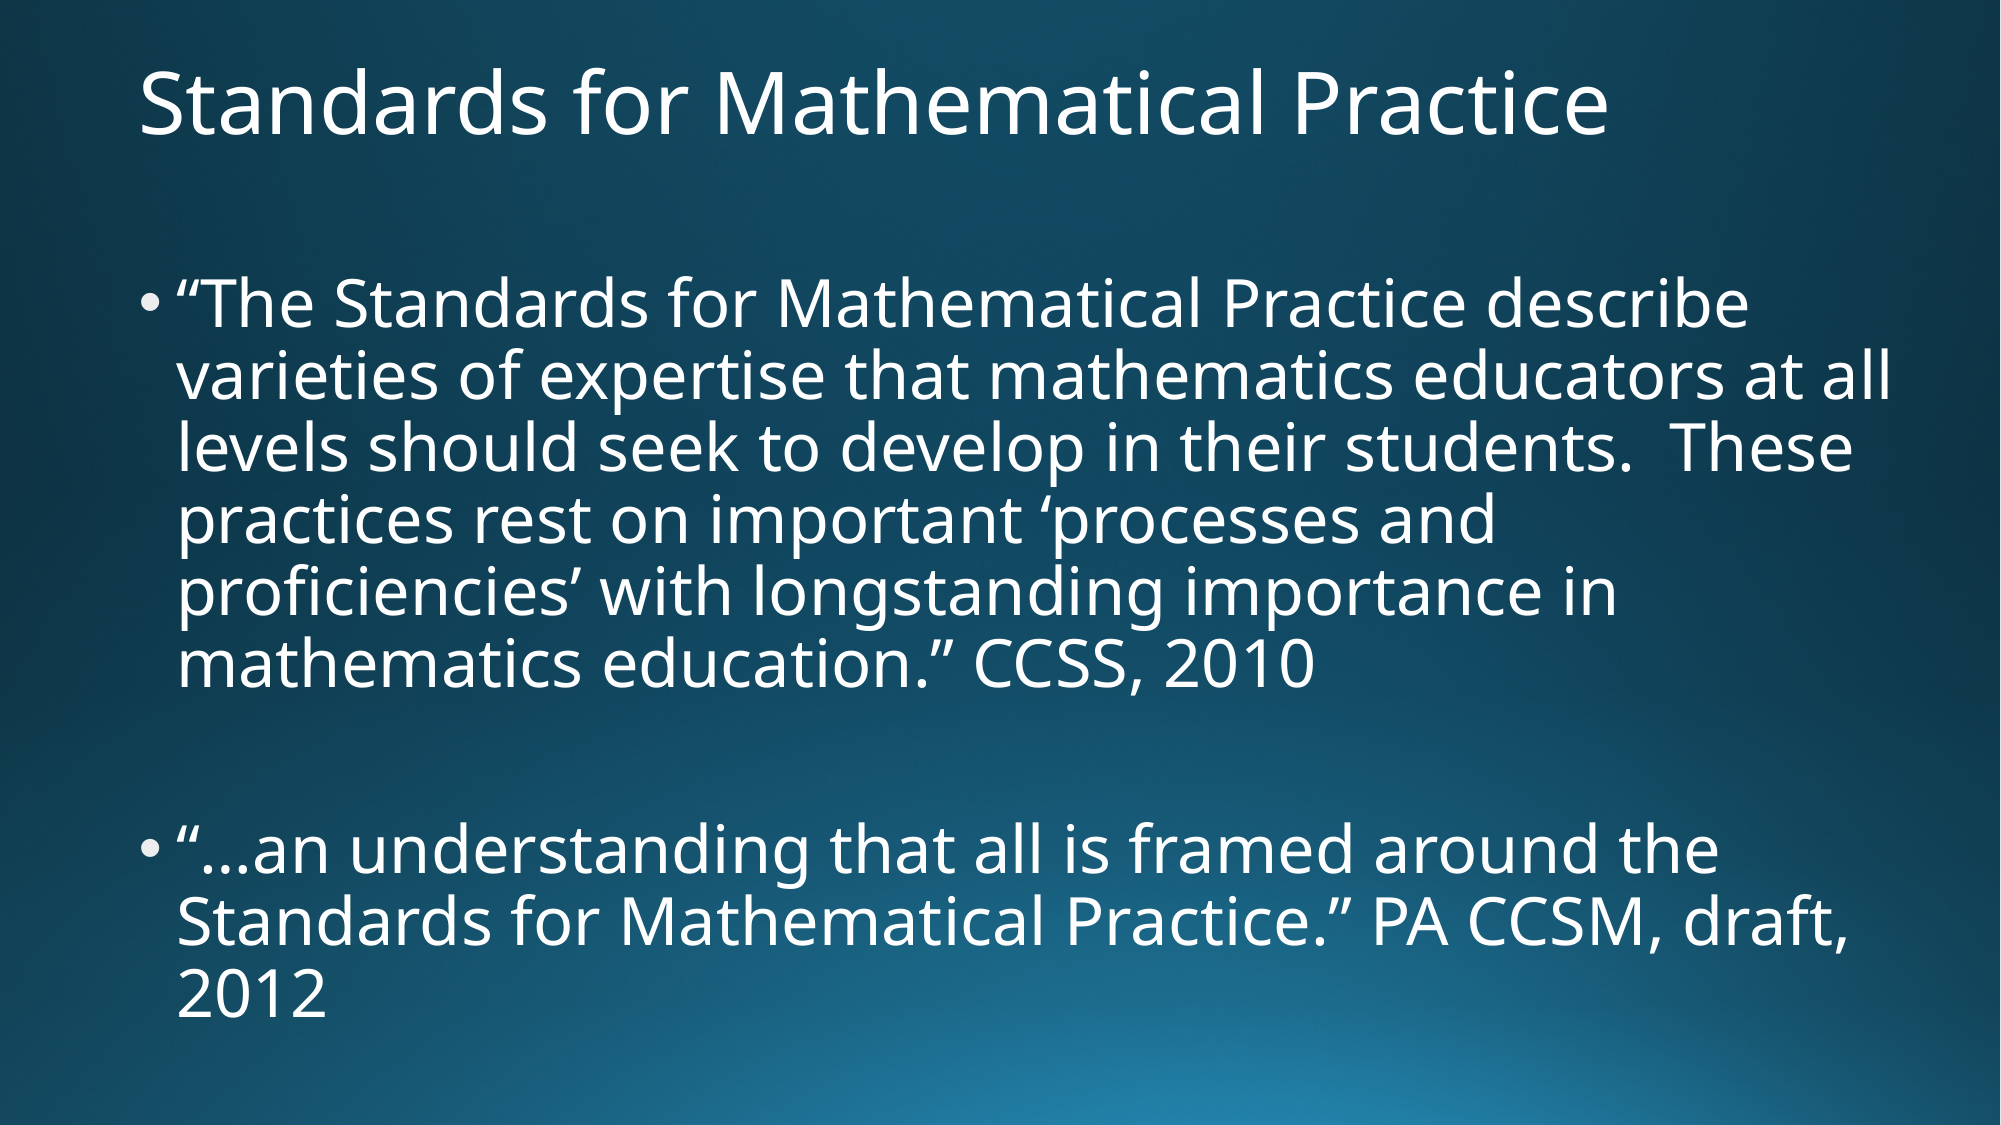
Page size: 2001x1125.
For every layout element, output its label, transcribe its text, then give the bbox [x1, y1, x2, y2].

picture [0, 0, 2001, 1125]
list “The Standards for Mathematical Practice describe varieties of expertise that mathematics educators at all levels should seek to develop in their students. These practices rest on important ‘processes and proficiencies’ with longstanding importance in mathematics education.” CCSS, 2010 “…an understanding that all is framed around the Standards for Mathematical Practice.” PA CCSM, draft, 2012 [123, 262, 1931, 1085]
title Standards for Mathematical Practice [123, 12, 1713, 200]
